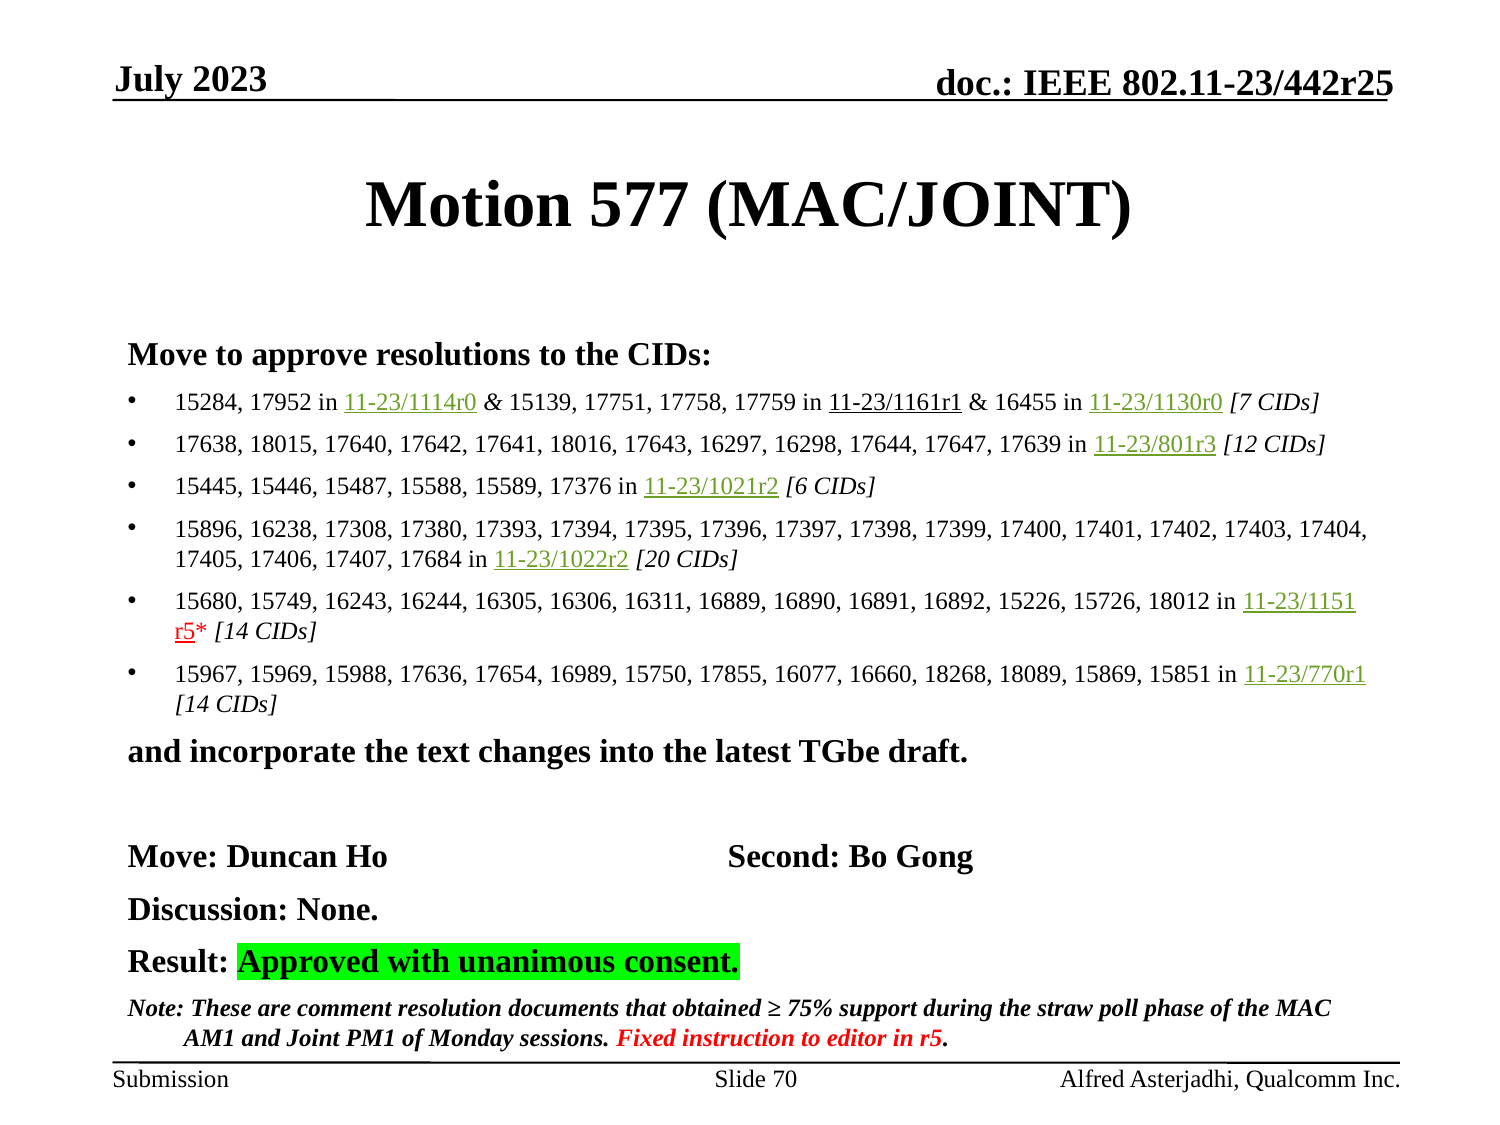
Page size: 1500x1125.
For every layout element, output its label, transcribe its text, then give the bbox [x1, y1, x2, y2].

list Move to approve resolutions to the CIDs: 15284, 17952 in 11-23/1114r0 & 15139, 17751, 17758, 17759 in 11-23/1161r1 & 16455 in 11-23/1130r0 [7 CIDs] 17638, 18015, 17640, 17642, 17641, 18016, 17643, 16297, 16298, 17644, 17647, 17639 in 11-23/801r3 [12 CIDs] 15445, 15446, 15487, 15588, 15589, 17376 in 11-23/1021r2 [6 CIDs] 15896, 16238, 17308, 17380, 17393, 17394, 17395, 17396, 17397, 17398, 17399, 17400, 17401, 17402, 17403, 17404, 17405, 17406, 17407, 17684 in 11-23/1022r2 [20 CIDs] 15680, 15749, 16243, 16244, 16305, 16306, 16311, 16889, 16890, 16891, 16892, 15226, 15726, 18012 in 11-23/1151r5* [14 CIDs] 15967, 15969, 15988, 17636, 17654, 16989, 15750, 17855, 16077, 16660, 18268, 18089, 15869, 15851 in 11-23/770r1 [14 CIDs] and incorporate the text changes into the latest TGbe draft. Move: Duncan Ho Second: Bo Gong Discussion: None. Result: Approved with unanimous consent. Note: These are comment resolution documents that obtained ≥ 75% support during the straw poll phase of the MAC AM1 and Joint PM1 of Monday sessions. Fixed instruction to editor in r5. [112, 324, 1388, 1063]
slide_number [114, 54, 423, 100]
title Motion 577 (MAC/JOINT) [112, 112, 1388, 288]
slide_number Slide 70 [712, 1061, 800, 1123]
footer Alfred Asterjadhi, Qualcomm Inc. [878, 1061, 1402, 1093]
